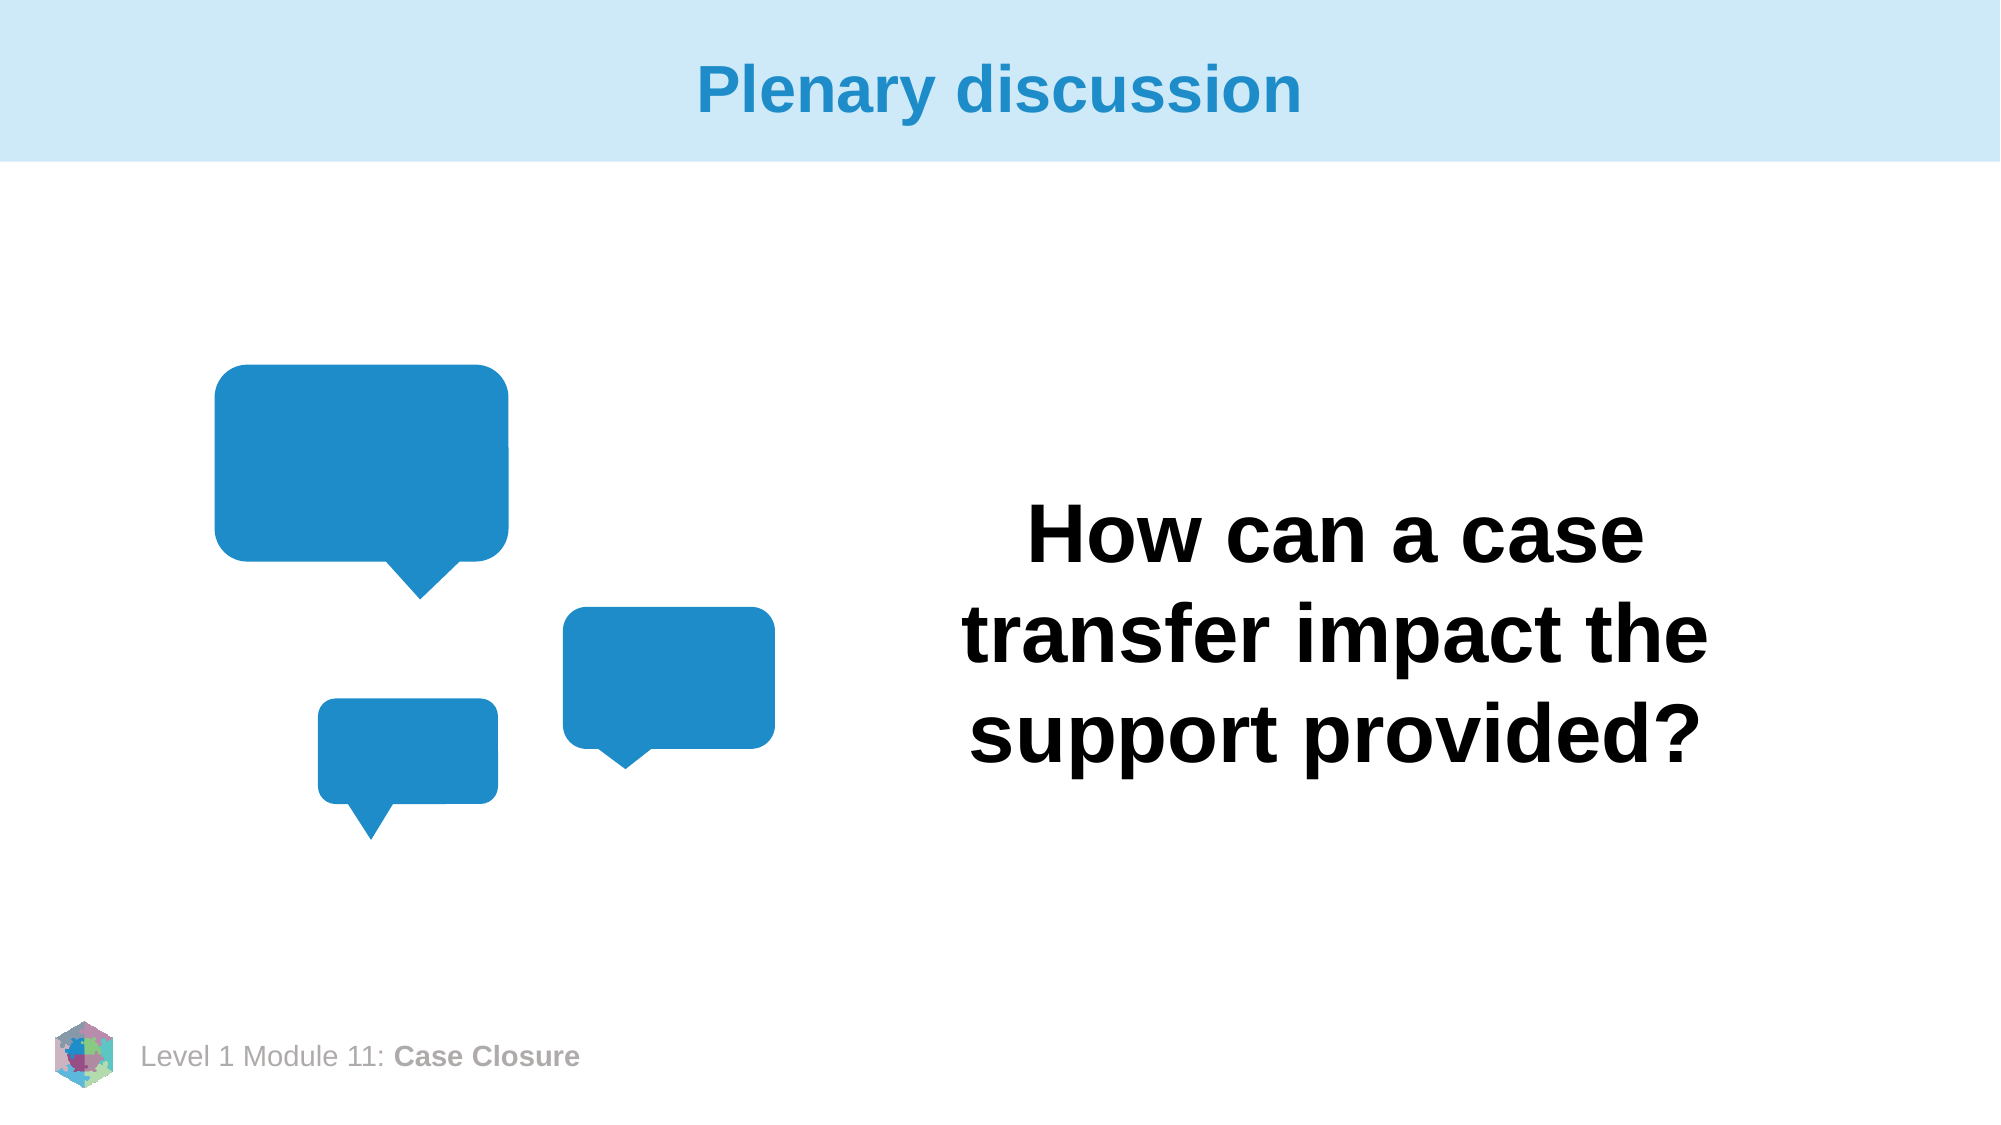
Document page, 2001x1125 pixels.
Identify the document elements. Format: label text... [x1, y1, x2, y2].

text_box How can a case transfer impact the support provided? [863, 343, 1809, 916]
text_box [214, 364, 775, 805]
picture [55, 1021, 113, 1088]
title Plenary discussion [137, 19, 1863, 163]
